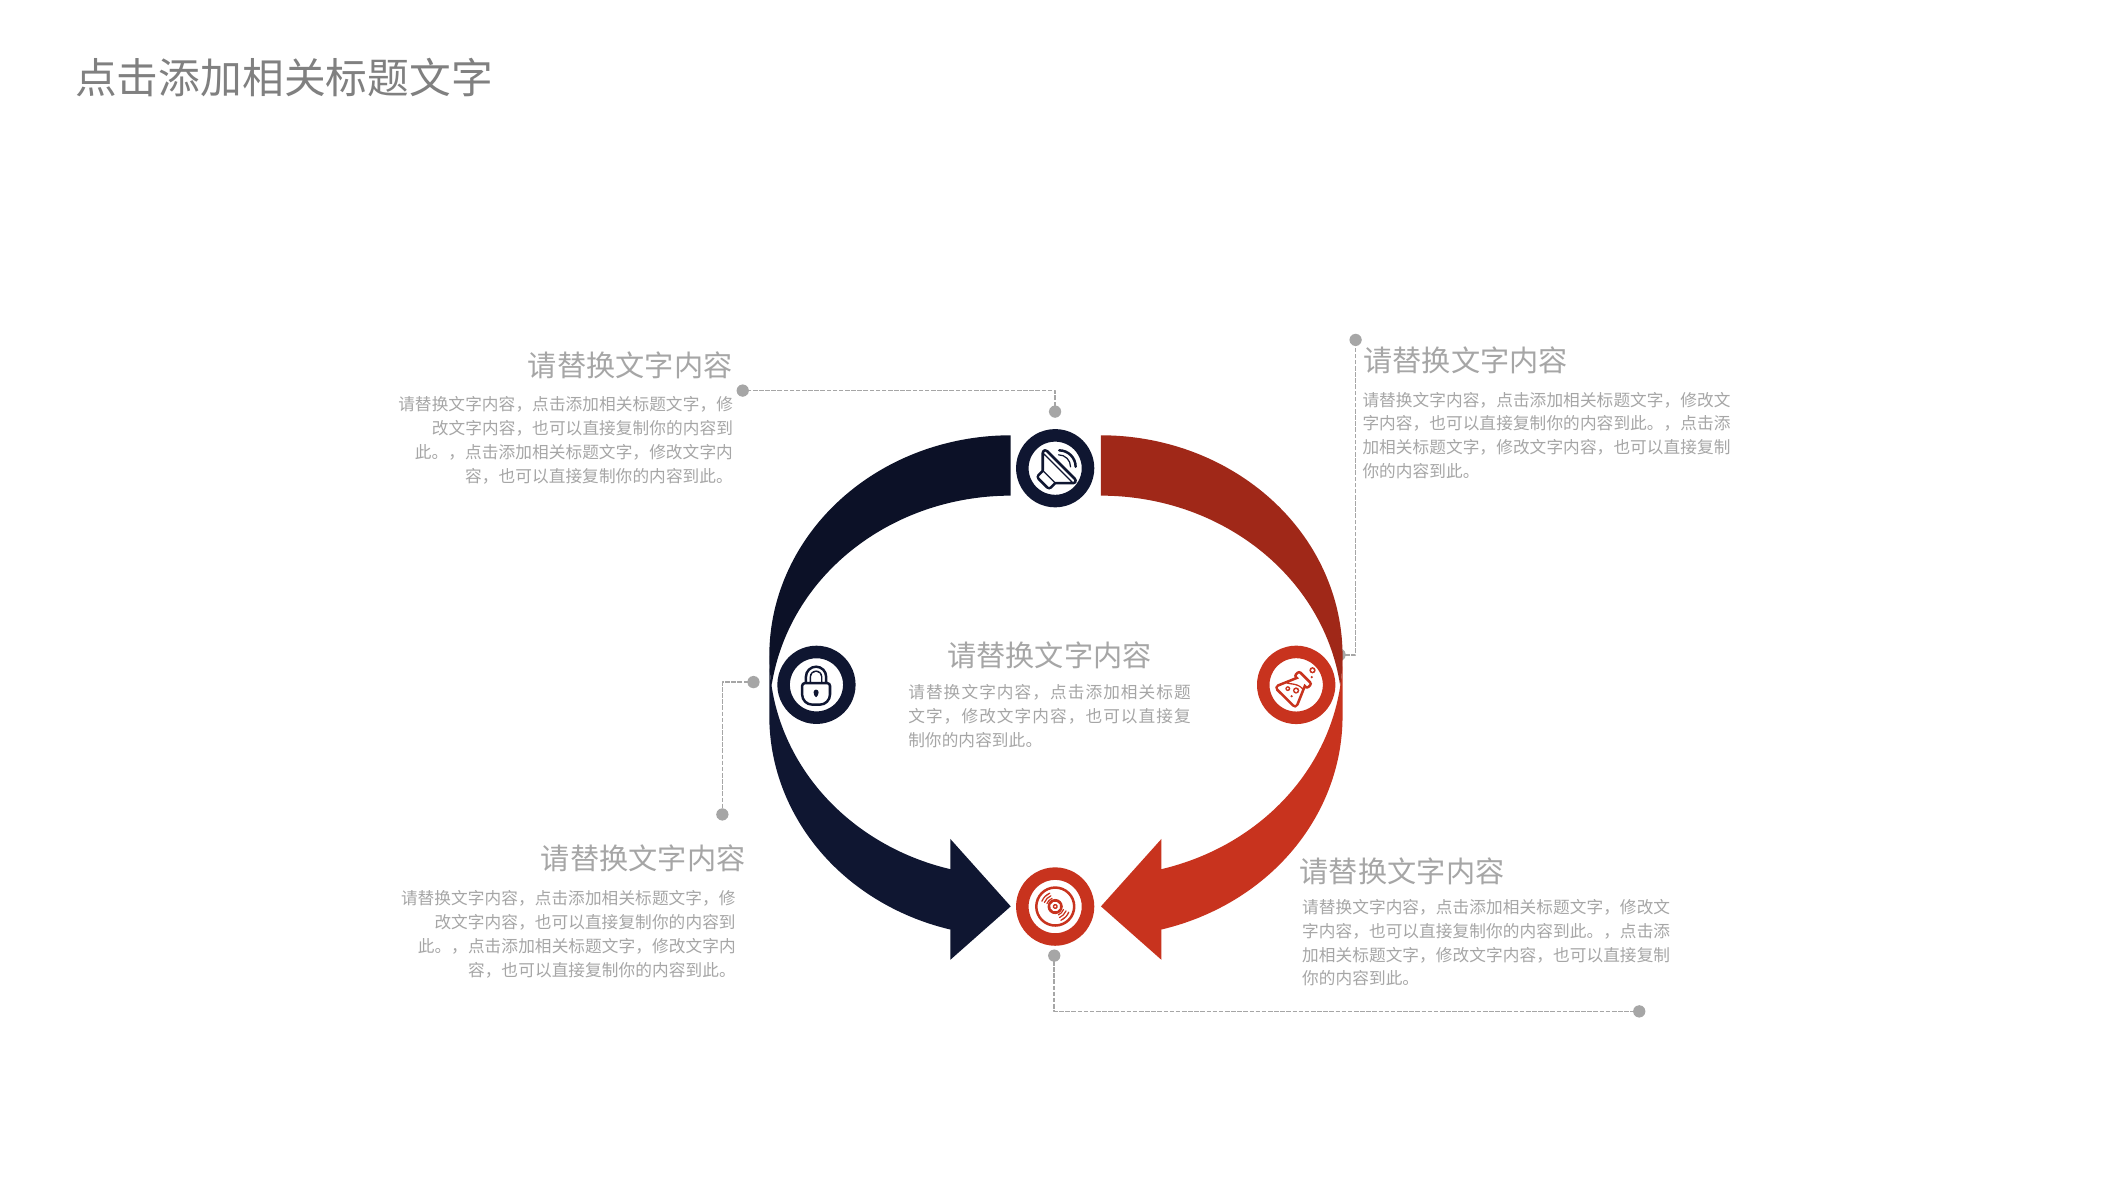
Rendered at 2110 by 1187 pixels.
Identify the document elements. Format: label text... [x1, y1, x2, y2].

text_box 点击添加相关标题文字 [59, 44, 563, 107]
text_box [1349, 333, 1362, 348]
text_box [716, 802, 729, 821]
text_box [1299, 846, 1675, 990]
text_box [389, 339, 734, 488]
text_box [769, 435, 1343, 967]
text_box [1343, 649, 1350, 660]
text_box [1048, 401, 1062, 418]
text_box [736, 384, 753, 397]
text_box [391, 833, 746, 981]
text_box [743, 675, 760, 689]
text_box [1627, 1005, 1646, 1018]
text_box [1362, 335, 1736, 483]
